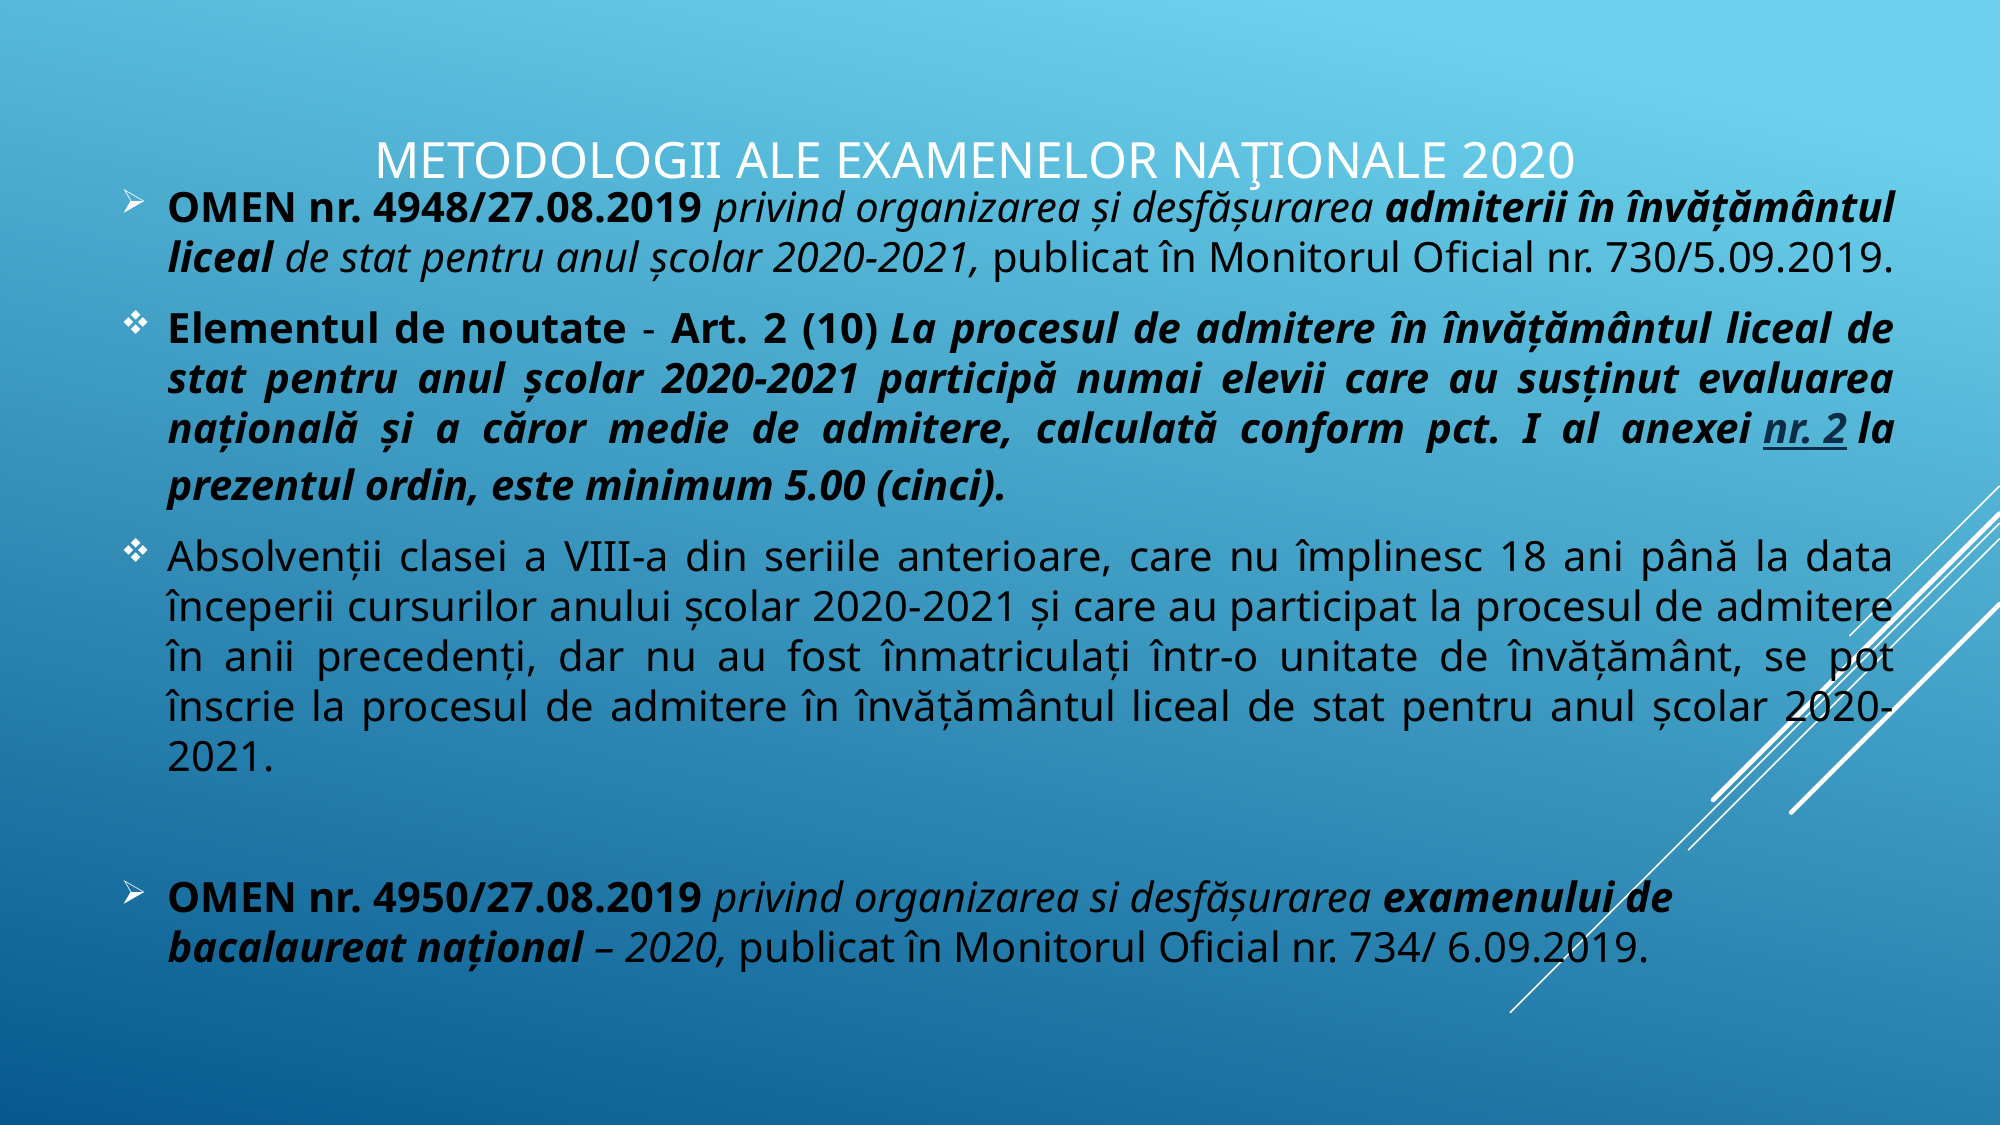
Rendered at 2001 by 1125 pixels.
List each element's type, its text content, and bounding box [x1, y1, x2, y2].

title METODOLOGII ALE EXAMENELOR NAŢIONALE 2020 [105, 65, 1845, 230]
list OMEN nr. 4948/27.08.2019 privind organizarea şi desfăşurarea admiterii în învăţământul liceal de stat pentru anul şcolar 2020-2021, publicat în Monitorul Oficial nr. 730/5.09.2019. Elementul de noutate - Art. 2 (10) La procesul de admitere în învățământul liceal de stat pentru anul școlar 2020-2021 participă numai elevii care au susținut evaluarea națională și a căror medie de admitere, calculată conform pct. I al anexei nr. 2 la prezentul ordin, este minimum 5.00 (cinci). Absolvenții clasei a VIII-a din seriile anterioare, care nu împlinesc 18 ani până la data începerii cursurilor anului școlar 2020-2021 și care au participat la procesul de admitere în anii precedenți, dar nu au fost înmatriculați într-o unitate de învățământ, se pot înscrie la procesul de admitere în învățământul liceal de stat pentru anul școlar 2020-2021. OMEN nr. 4950/27.08.2019 privind organizarea si desfășurarea examenului de bacalaureat național – 2020, publicat în Monitorul Oficial nr. 734/ 6.09.2019. [105, 230, 1910, 1033]
